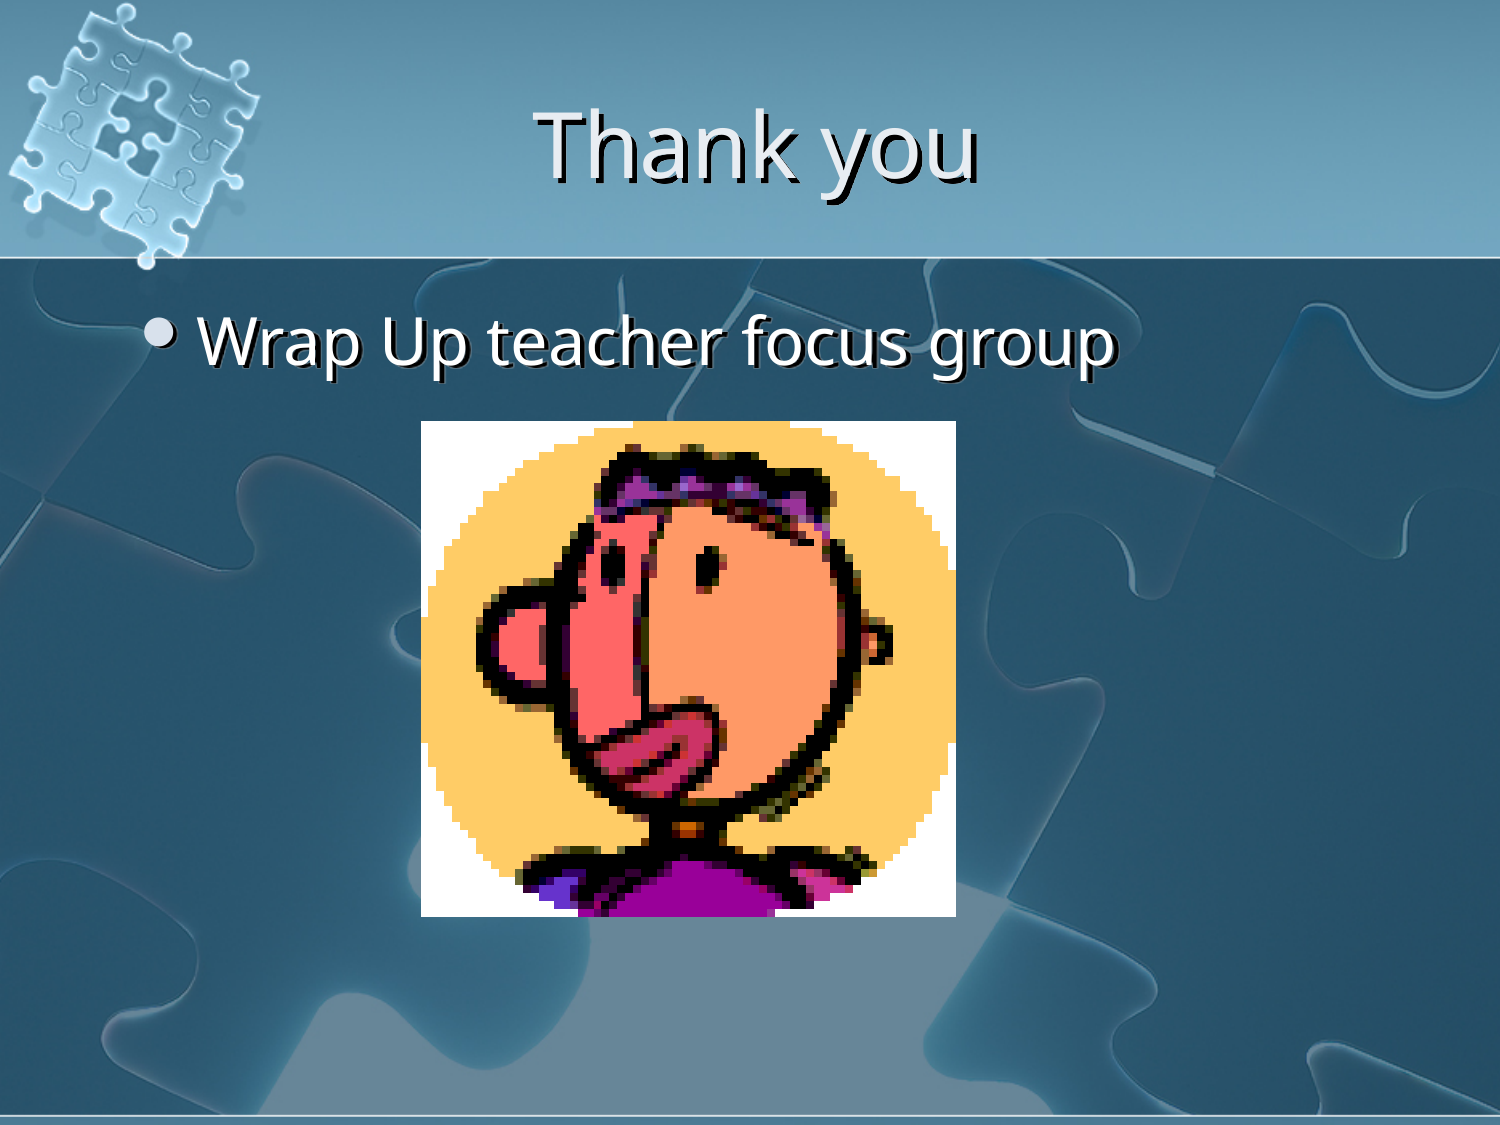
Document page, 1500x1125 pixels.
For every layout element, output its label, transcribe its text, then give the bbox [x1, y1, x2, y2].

picture [0, 0, 1500, 1125]
title Thank you [124, 54, 1388, 230]
list Wrap Up teacher focus group [124, 290, 1388, 1071]
